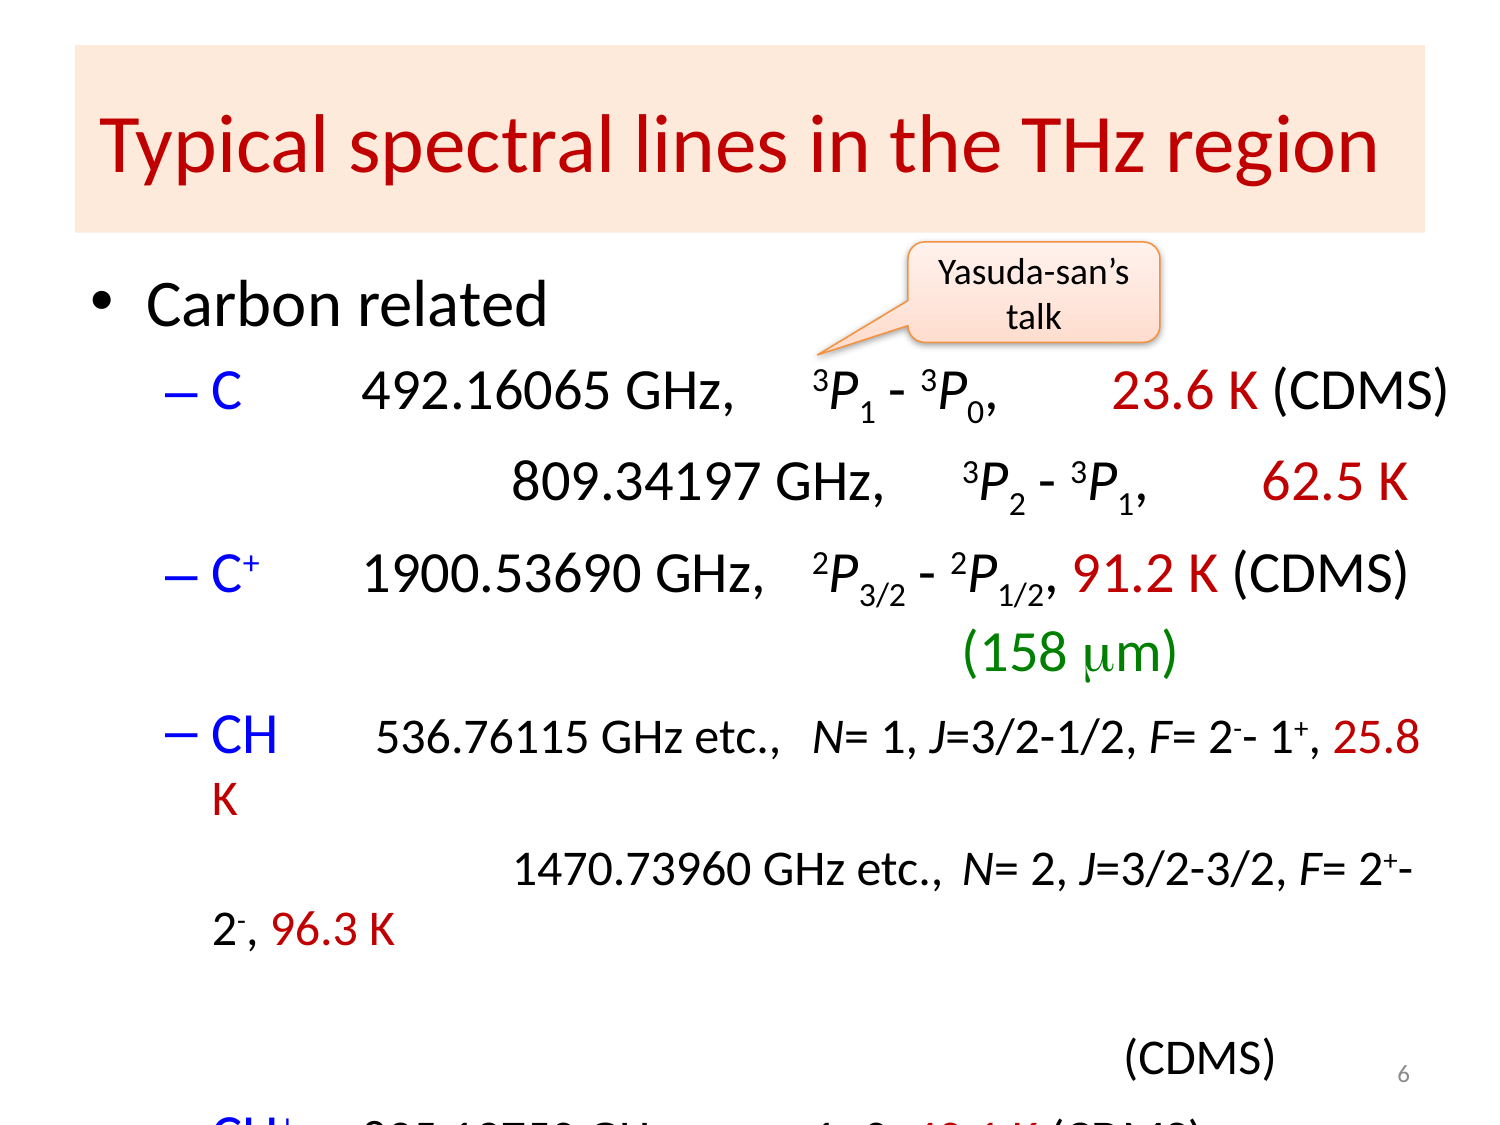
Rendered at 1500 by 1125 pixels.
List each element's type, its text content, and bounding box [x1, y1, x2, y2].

list Carbon related C 492.16065 GHz, 3P1 - 3P0, 23.6 K (CDMS) 809.34197 GHz, 3P2 - 3P1, 62.5 K C+ 1900.53690 GHz, 2P3/2 - 2P1/2, 91.2 K (CDMS) (158 mm) CH 536.76115 GHz etc., N= 1, J=3/2-1/2, F= 2-- 1+, 25.8 K 1470.73960 GHz etc., N= 2, J=3/2-3/2, F= 2+- 2-, 96.3 K (CDMS) CH+ 835.13750 GHz, 1- 0, 40.1 K (CDMS) 1669.28129 GHz, 2- 1, 120 K [75, 251, 1470, 1077]
text_box Yasuda-san’s talk [816, 241, 1161, 356]
slide_number 6 [1074, 1042, 1425, 1103]
title Typical spectral lines in the THz region [75, 45, 1425, 233]
